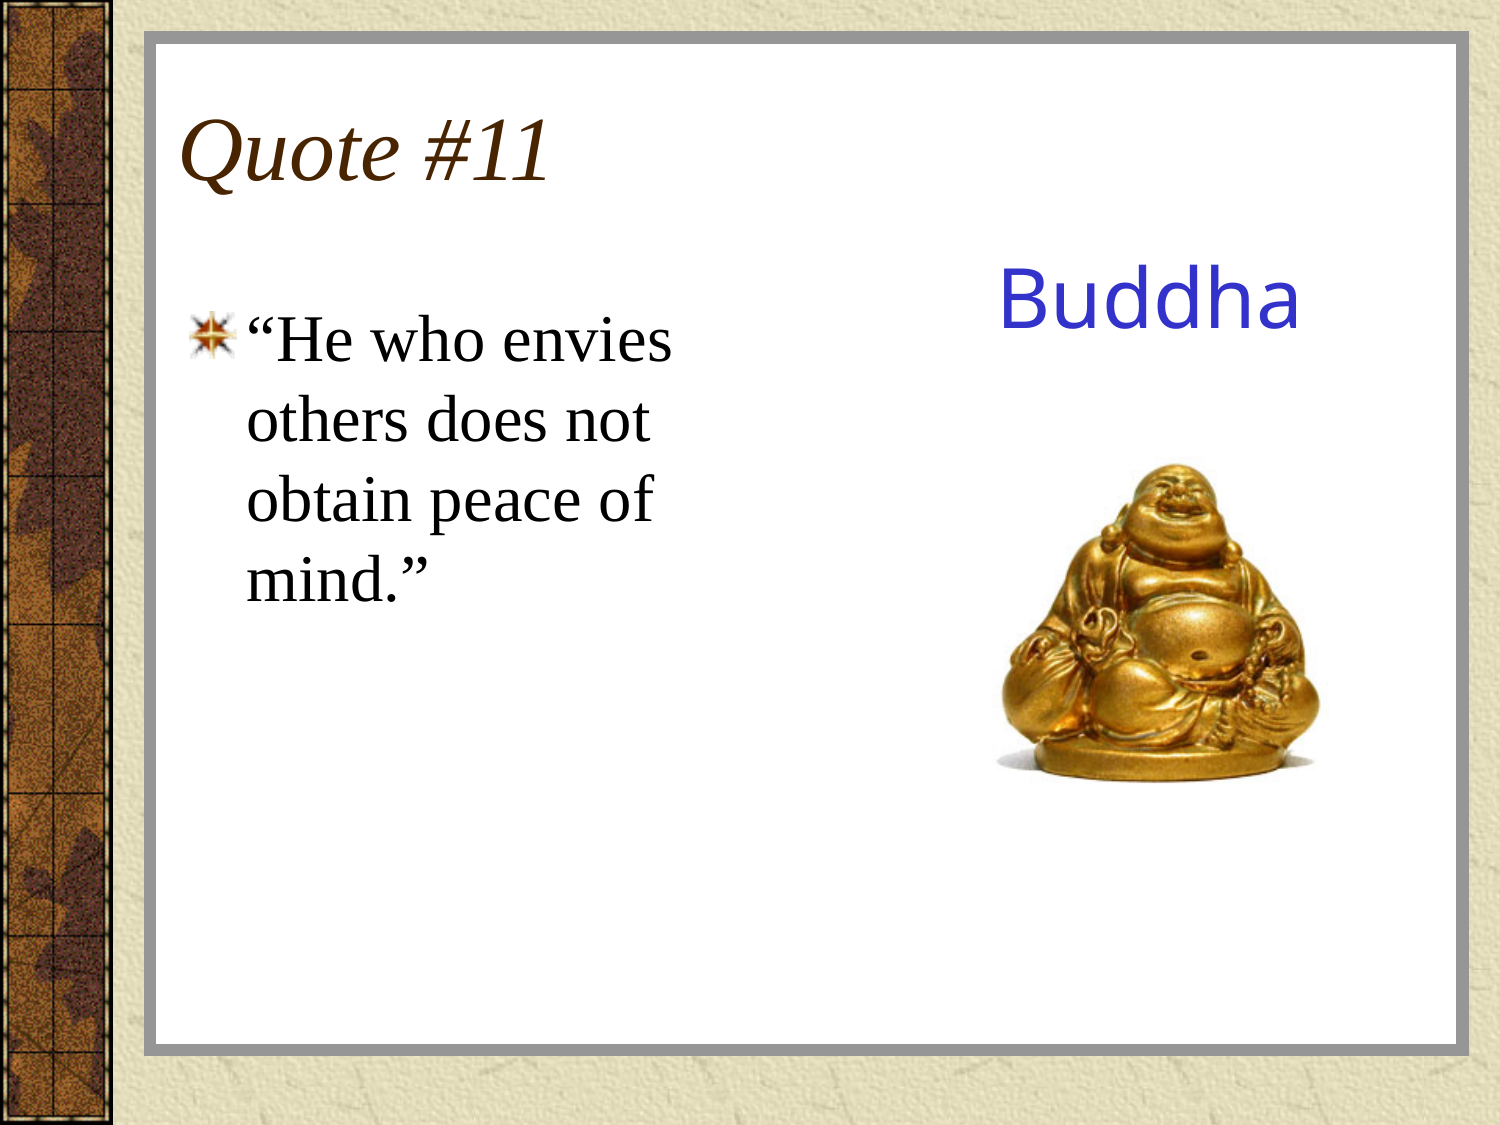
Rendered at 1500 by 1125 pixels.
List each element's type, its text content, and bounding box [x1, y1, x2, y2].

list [941, 445, 1334, 805]
picture [0, 0, 1500, 1125]
title Quote #11 [162, 50, 1438, 238]
text_box Buddha [962, 237, 1338, 353]
list “He who envies others does not obtain peace of mind.” [174, 287, 800, 963]
